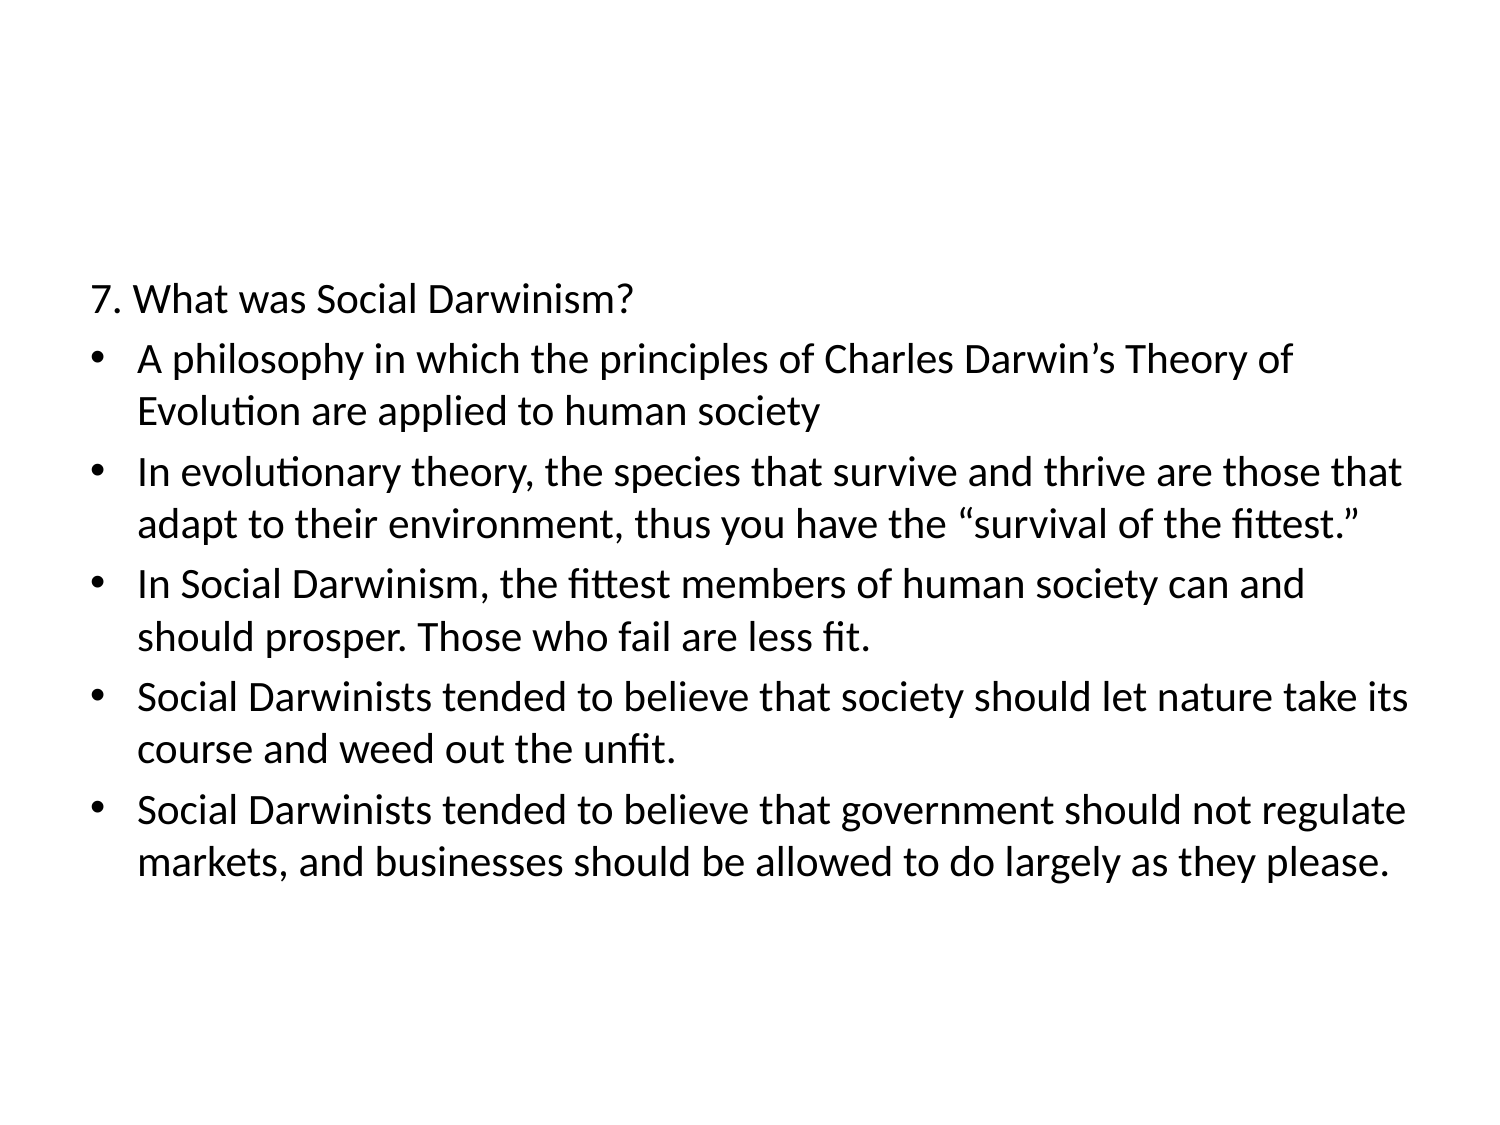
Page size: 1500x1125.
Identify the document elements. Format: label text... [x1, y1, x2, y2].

list 7. What was Social Darwinism? A philosophy in which the principles of Charles Darwin’s Theory of Evolution are applied to human society In evolutionary theory, the species that survive and thrive are those that adapt to their environment, thus you have the “survival of the fittest.” In Social Darwinism, the fittest members of human society can and should prosper. Those who fail are less fit. Social Darwinists tended to believe that society should let nature take its course and weed out the unfit. Social Darwinists tended to believe that government should not regulate markets, and businesses should be allowed to do largely as they please. [75, 262, 1425, 1005]
